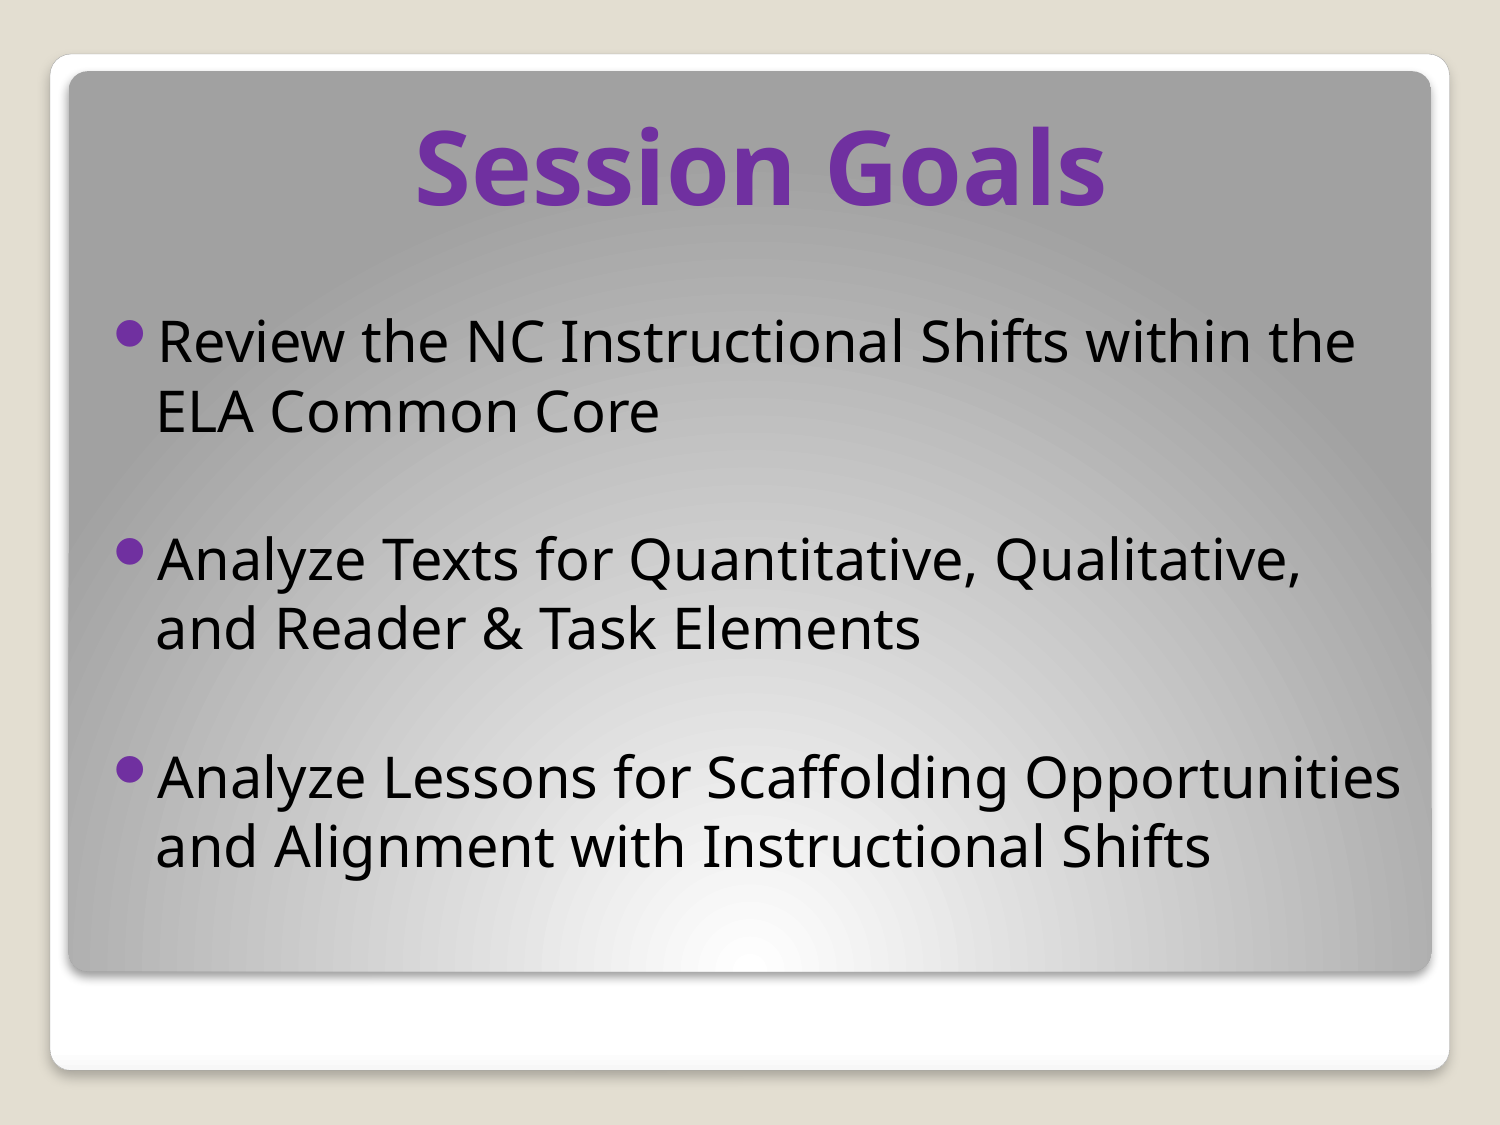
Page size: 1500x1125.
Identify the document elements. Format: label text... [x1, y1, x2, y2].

list Session Goals Review the NC Instructional Shifts within the ELA Common Core Analyze Texts for Quantitative, Qualitative, and Reader & Task Elements Analyze Lessons for Scaffolding Opportunities and Alignment with Instructional Shifts [82, 86, 1425, 913]
